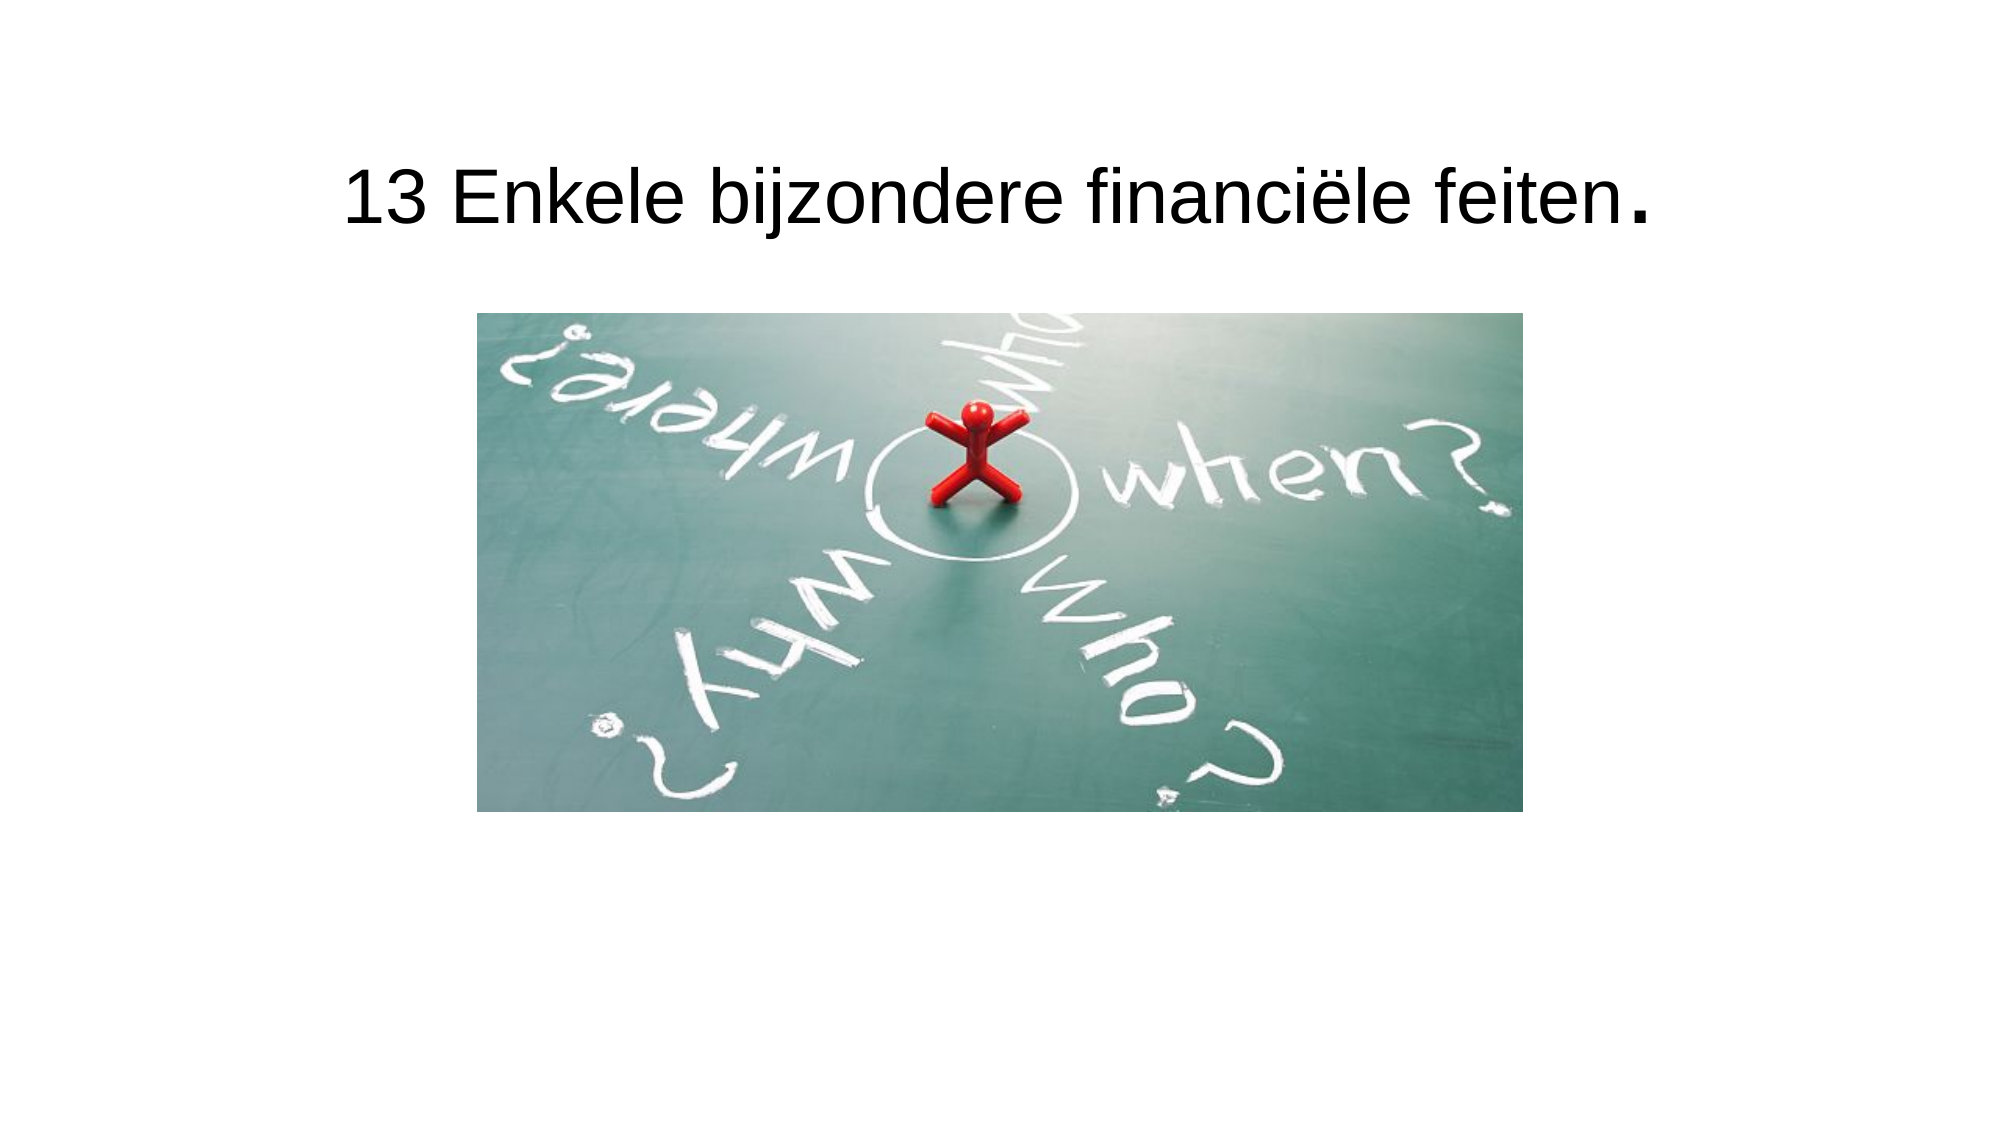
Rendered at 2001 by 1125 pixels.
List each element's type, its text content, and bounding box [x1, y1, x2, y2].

picture [477, 313, 1523, 812]
title 13 Enkele bijzondere financiële feiten. [249, 114, 1750, 257]
